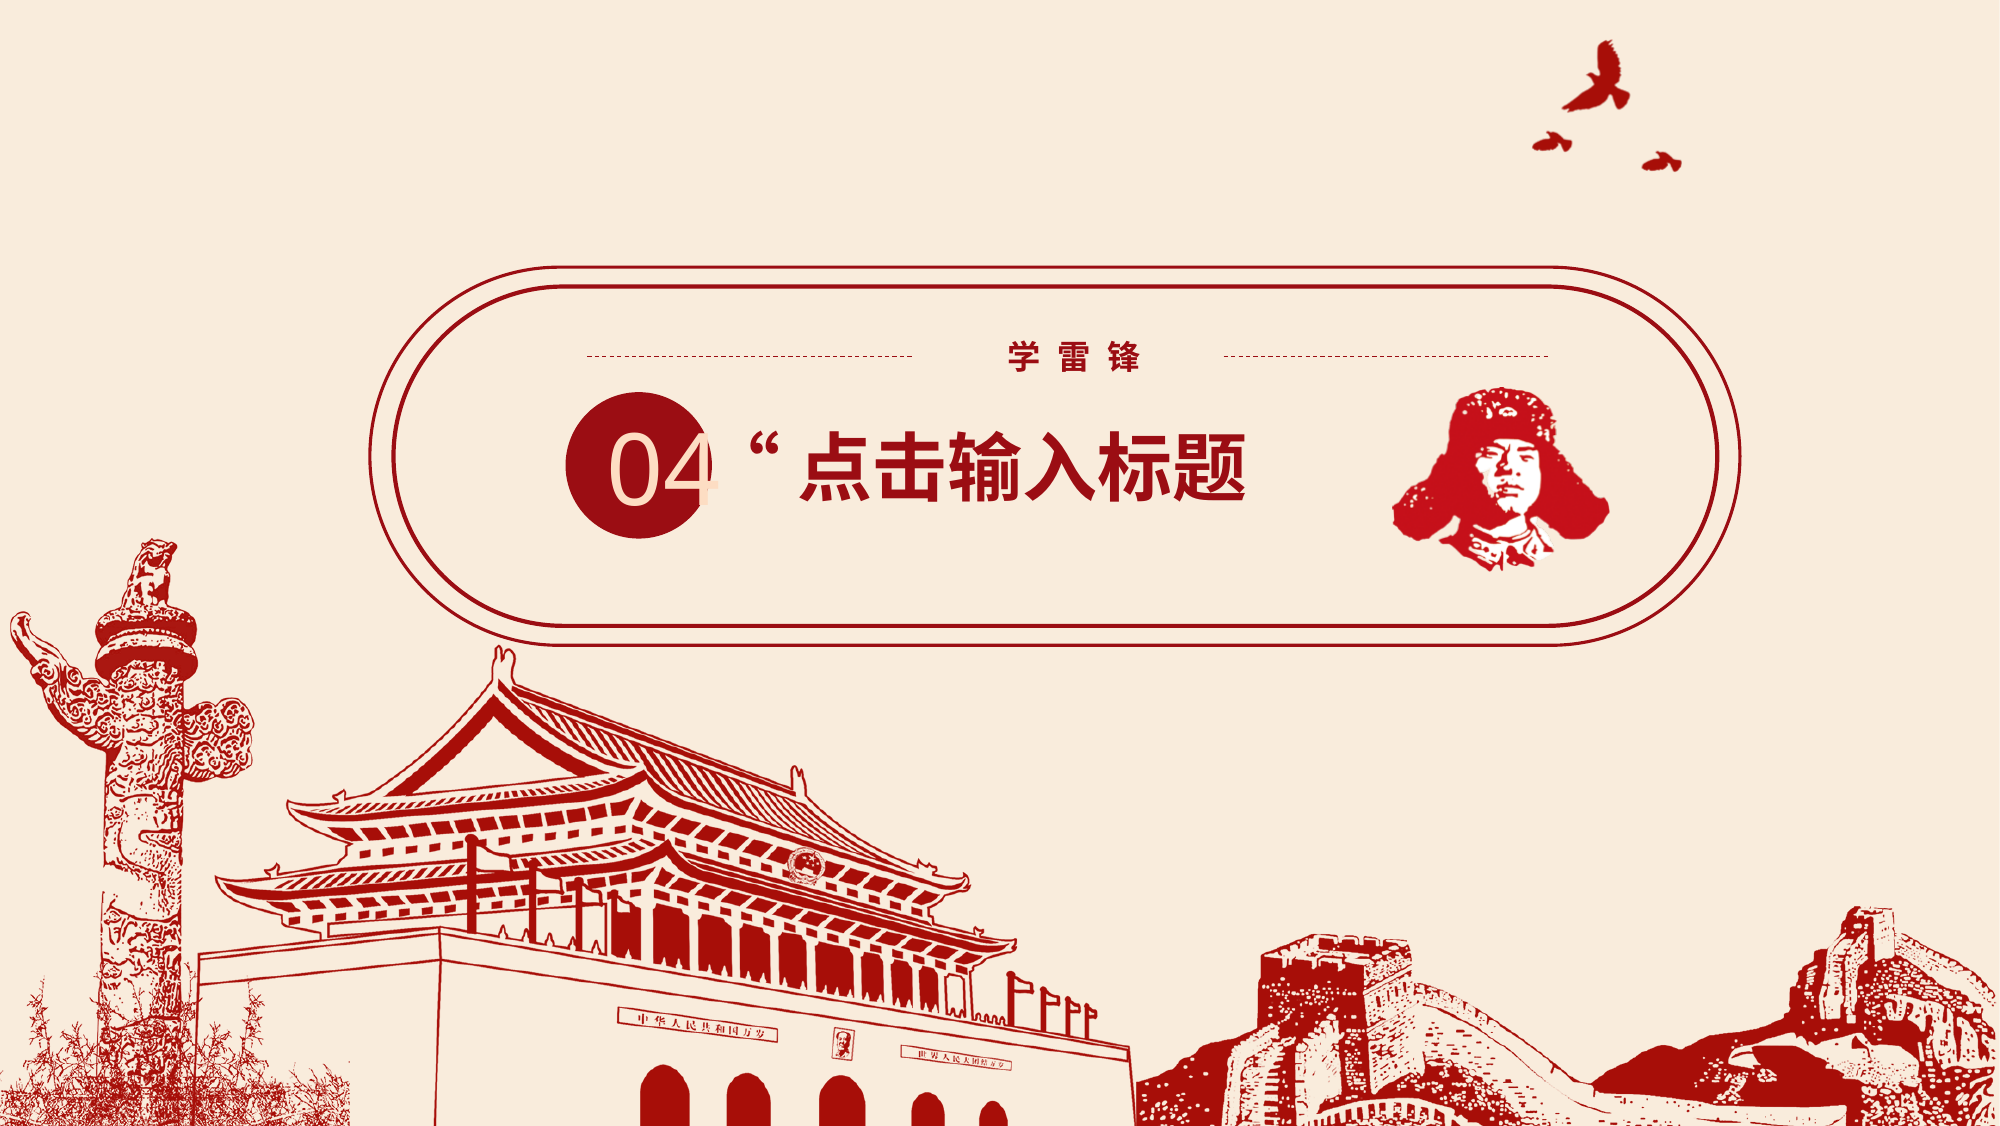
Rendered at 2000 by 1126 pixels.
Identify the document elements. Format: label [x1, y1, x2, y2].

picture [0, 0, 2000, 1126]
text_box [538, 380, 752, 551]
